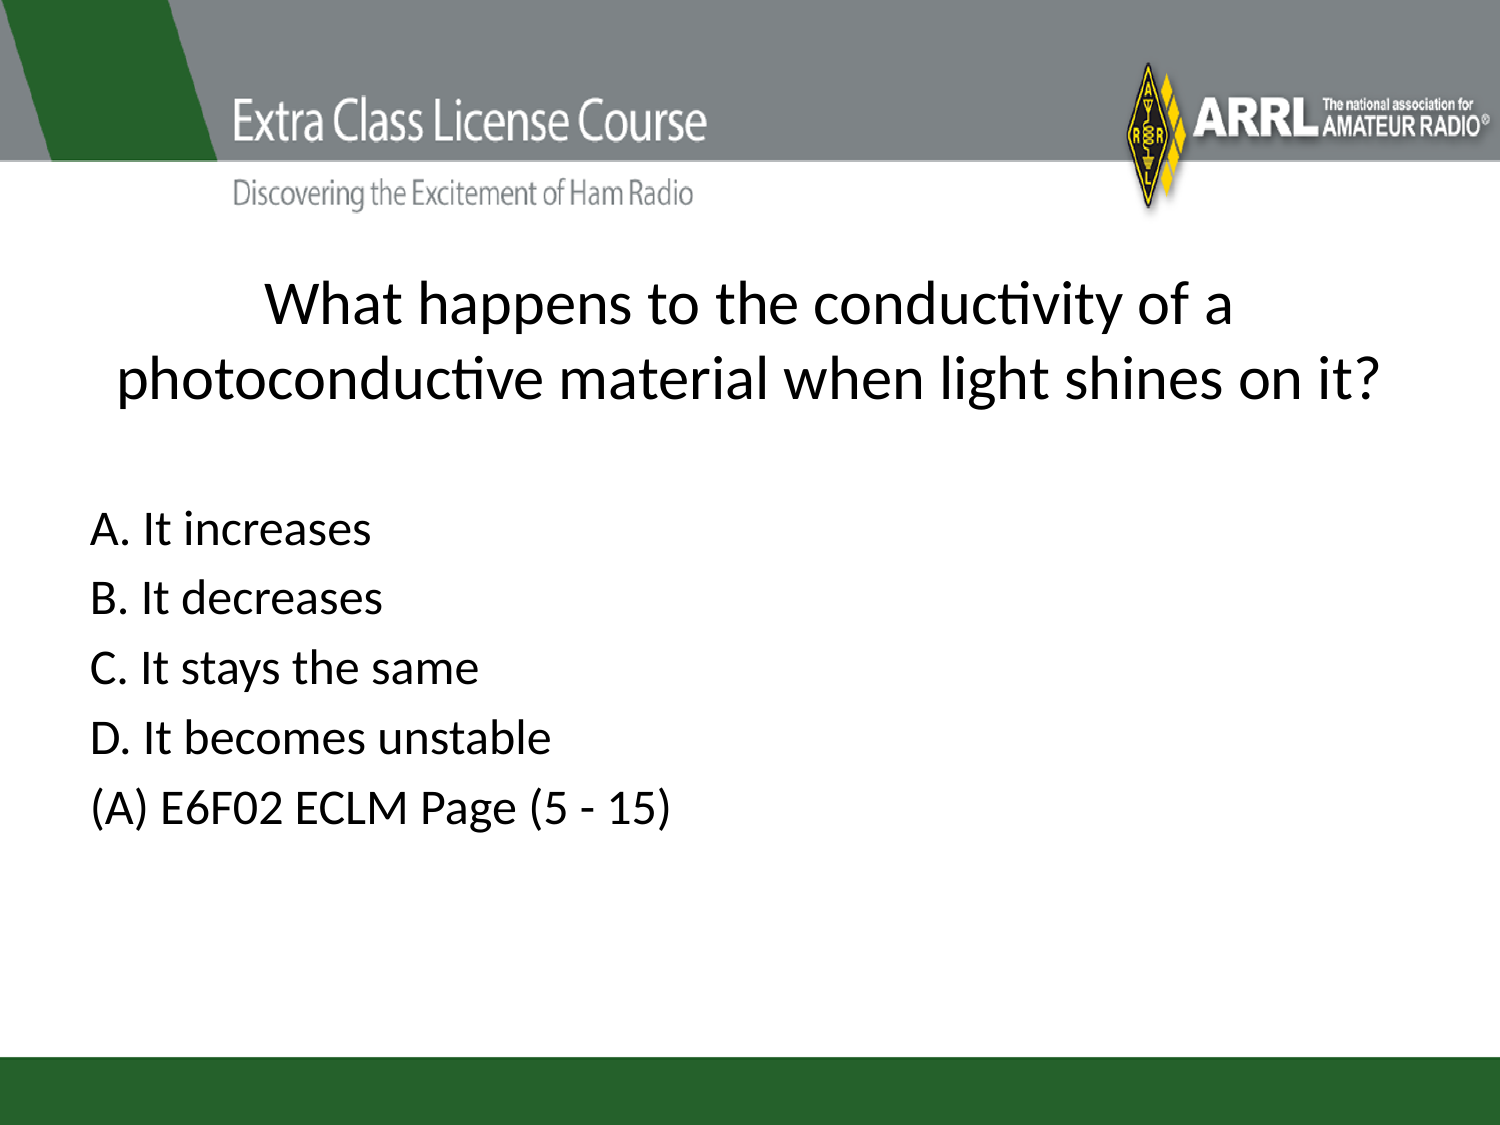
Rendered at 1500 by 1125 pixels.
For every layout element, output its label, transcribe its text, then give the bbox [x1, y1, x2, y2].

picture [0, 0, 1500, 1125]
title What happens to the conductivity of a photoconductive material when light shines on it? [75, 254, 1425, 435]
list A. It increases B. It decreases C. It stays the same D. It becomes unstable (A) E6F02 ECLM Page (5 - 15) [75, 487, 1425, 1005]
